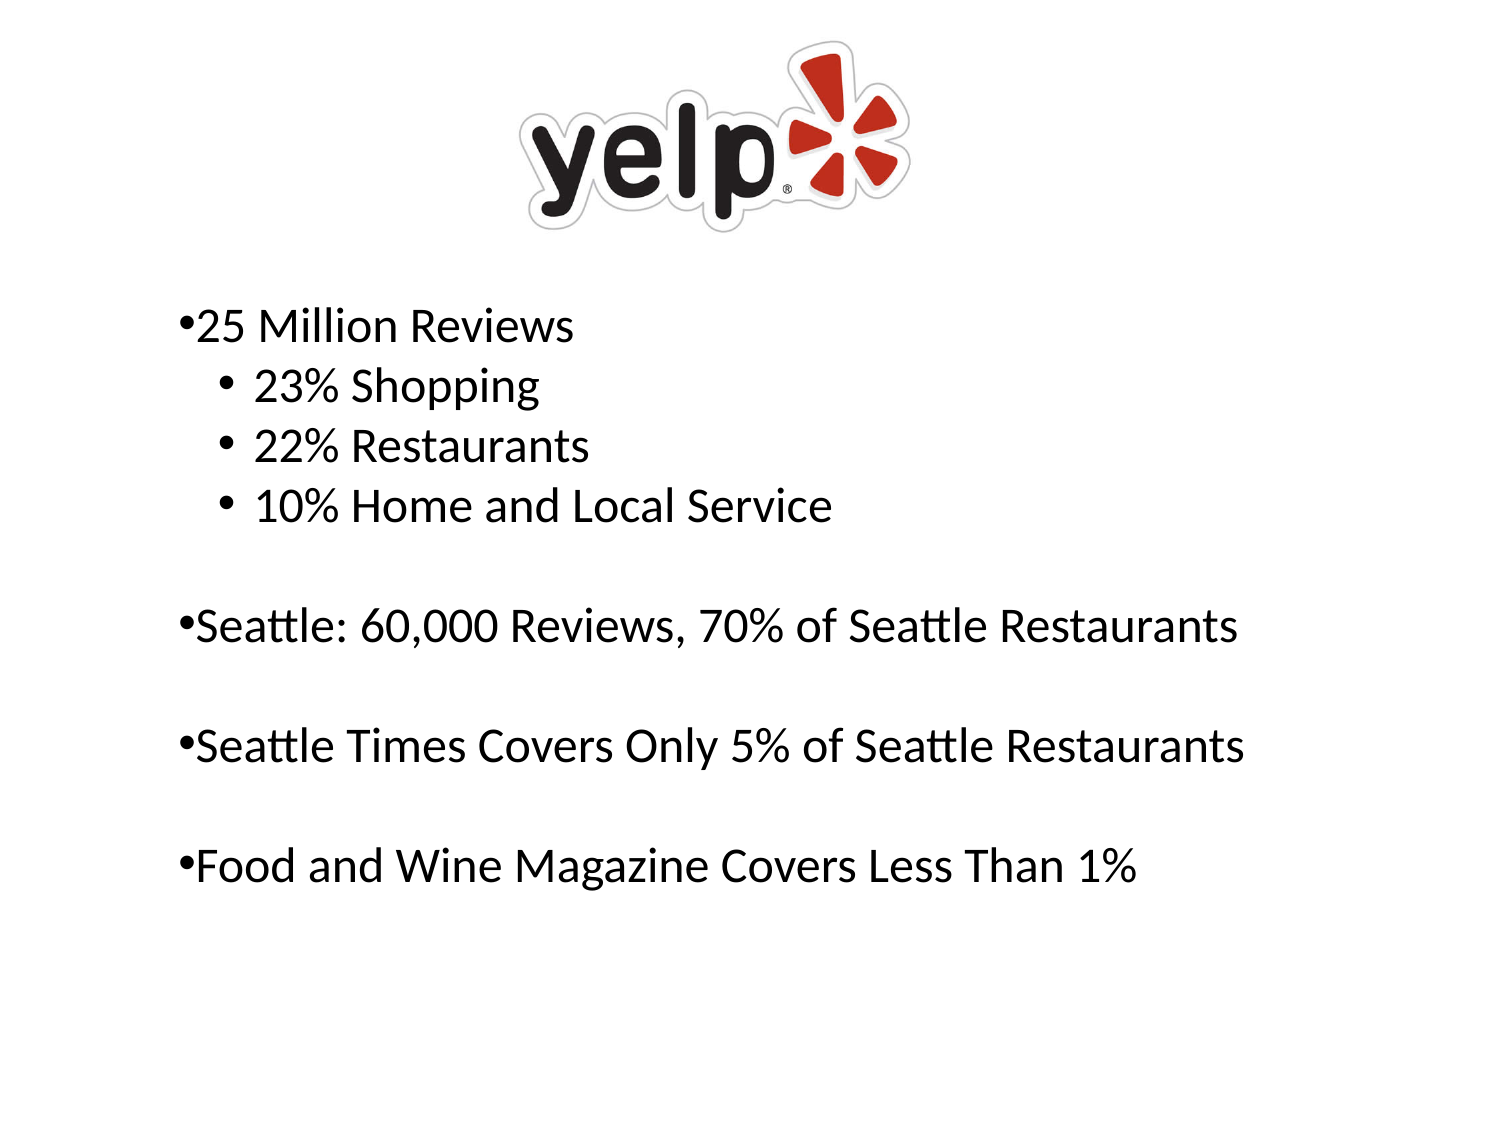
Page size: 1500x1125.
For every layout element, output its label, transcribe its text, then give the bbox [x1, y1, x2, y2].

text_box 25 Million Reviews 23% Shopping 22% Restaurants 10% Home and Local Service Seattle: 60,000 Reviews, 70% of Seattle Restaurants Seattle Times Covers Only 5% of Seattle Restaurants Food and Wine Magazine Covers Less Than 1% [163, 284, 1351, 1020]
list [488, 15, 955, 273]
